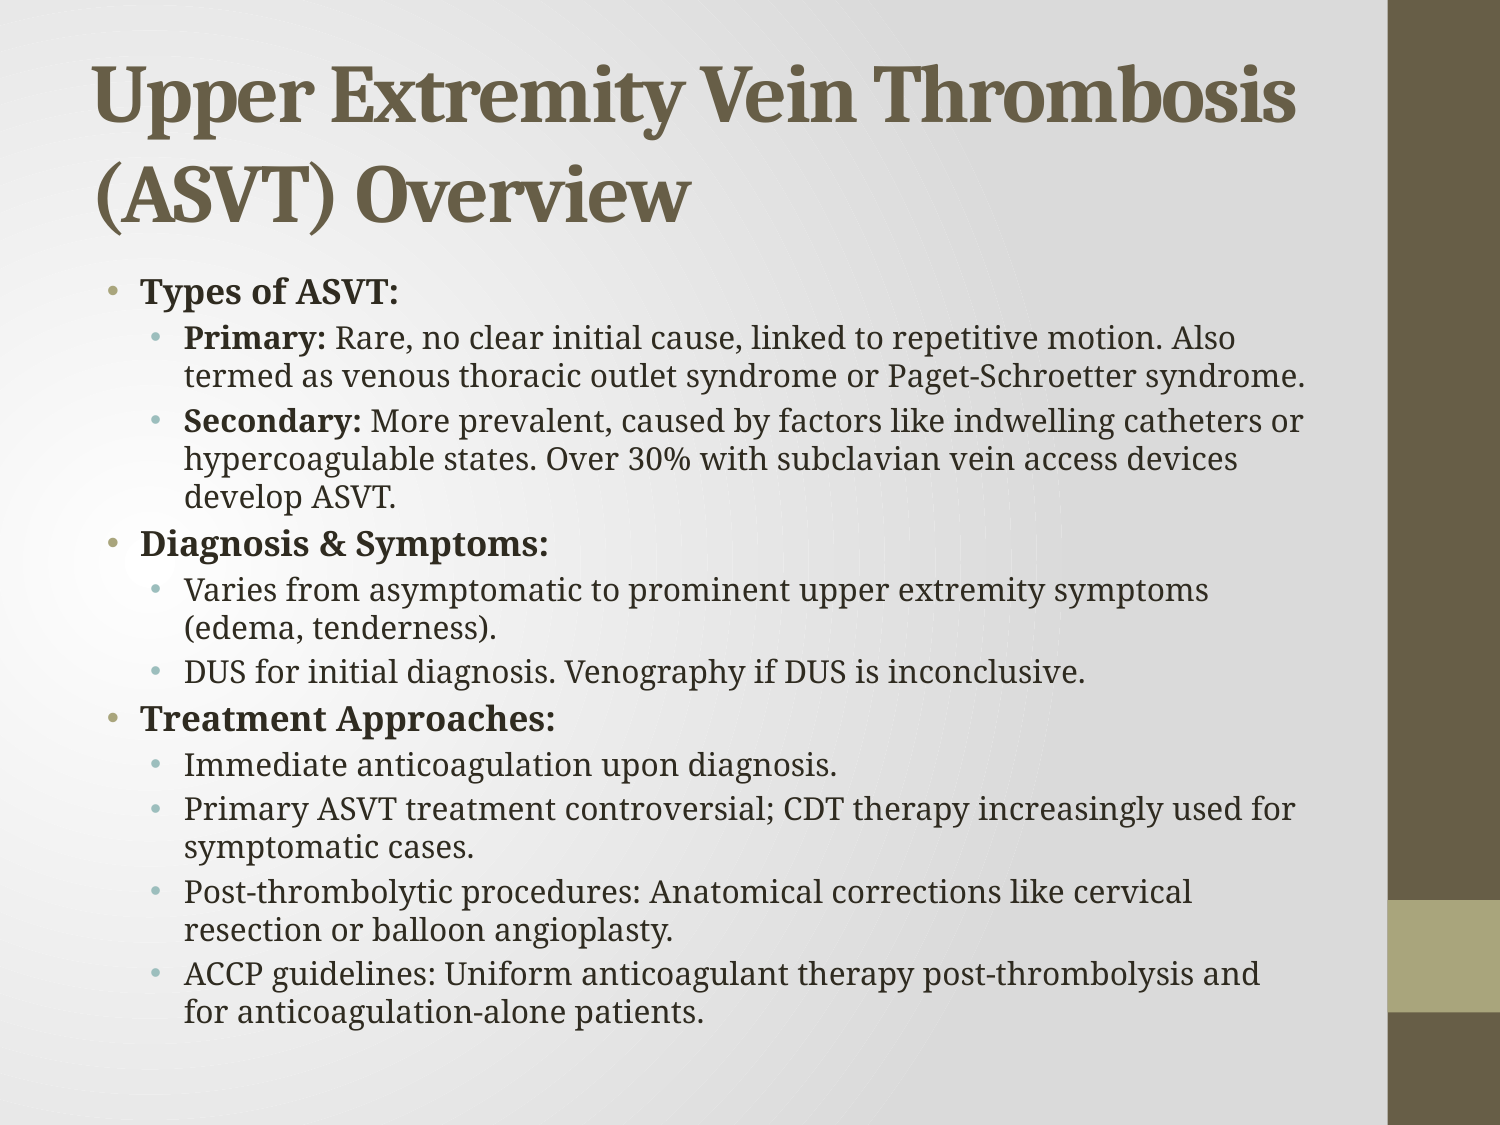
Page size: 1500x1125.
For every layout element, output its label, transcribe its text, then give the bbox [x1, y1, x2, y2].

list Types of ASVT: Primary: Rare, no clear initial cause, linked to repetitive motion. Also termed as venous thoracic outlet syndrome or Paget-Schroetter syndrome. Secondary: More prevalent, caused by factors like indwelling catheters or hypercoagulable states. Over 30% with subclavian vein access devices develop ASVT. Diagnosis & Symptoms: Varies from asymptomatic to prominent upper extremity symptoms (edema, tenderness). DUS for initial diagnosis. Venography if DUS is inconclusive. Treatment Approaches: Immediate anticoagulation upon diagnosis. Primary ASVT treatment controversial; CDT therapy increasingly used for symptomatic cases. Post-thrombolytic procedures: Anatomical corrections like cervical resection or balloon angioplasty. ACCP guidelines: Uniform anticoagulant therapy post-thrombolysis and for anticoagulation-alone patients. [75, 262, 1325, 1050]
title Upper Extremity Vein Thrombosis (ASVT) Overview [75, 45, 1325, 233]
